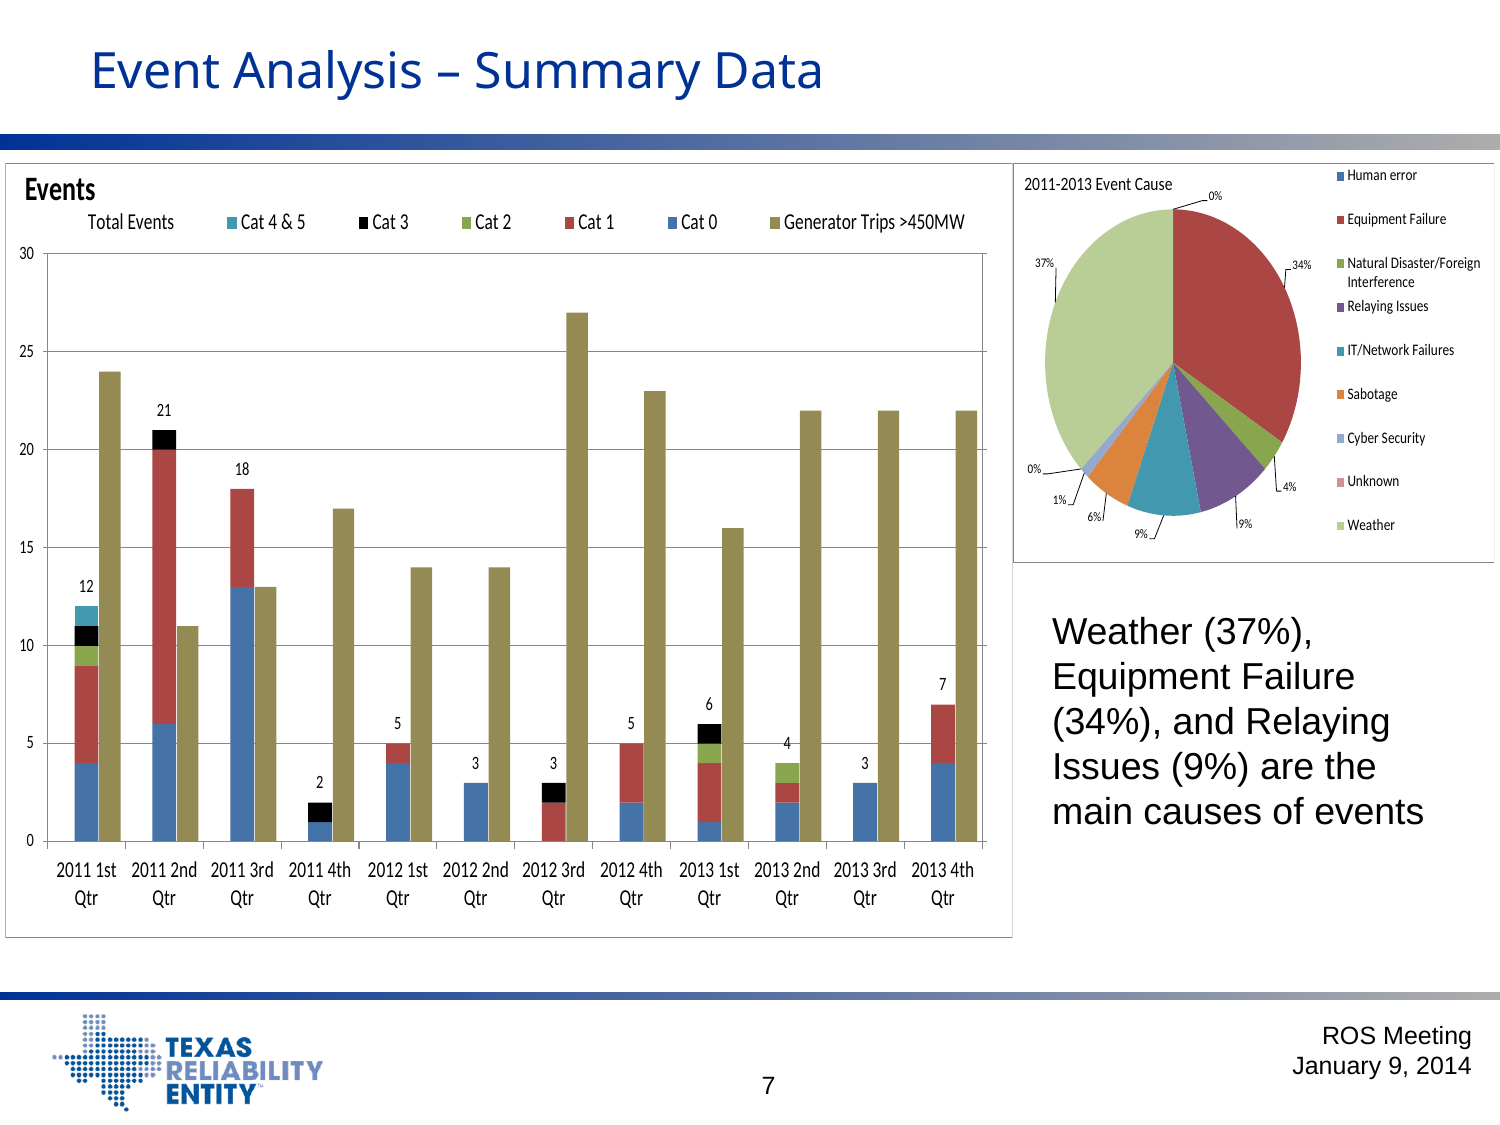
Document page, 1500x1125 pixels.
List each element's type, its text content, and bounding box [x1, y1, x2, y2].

text_box Weather (37%), Equipment Failure (34%), and Relaying Issues (9%) are the main causes of events [1037, 599, 1475, 840]
title Event Analysis – Summary Data [75, 12, 1450, 125]
picture [5, 162, 1495, 938]
picture [50, 1012, 325, 1113]
footer ROS Meeting January 9, 2014 [812, 1012, 1488, 1101]
